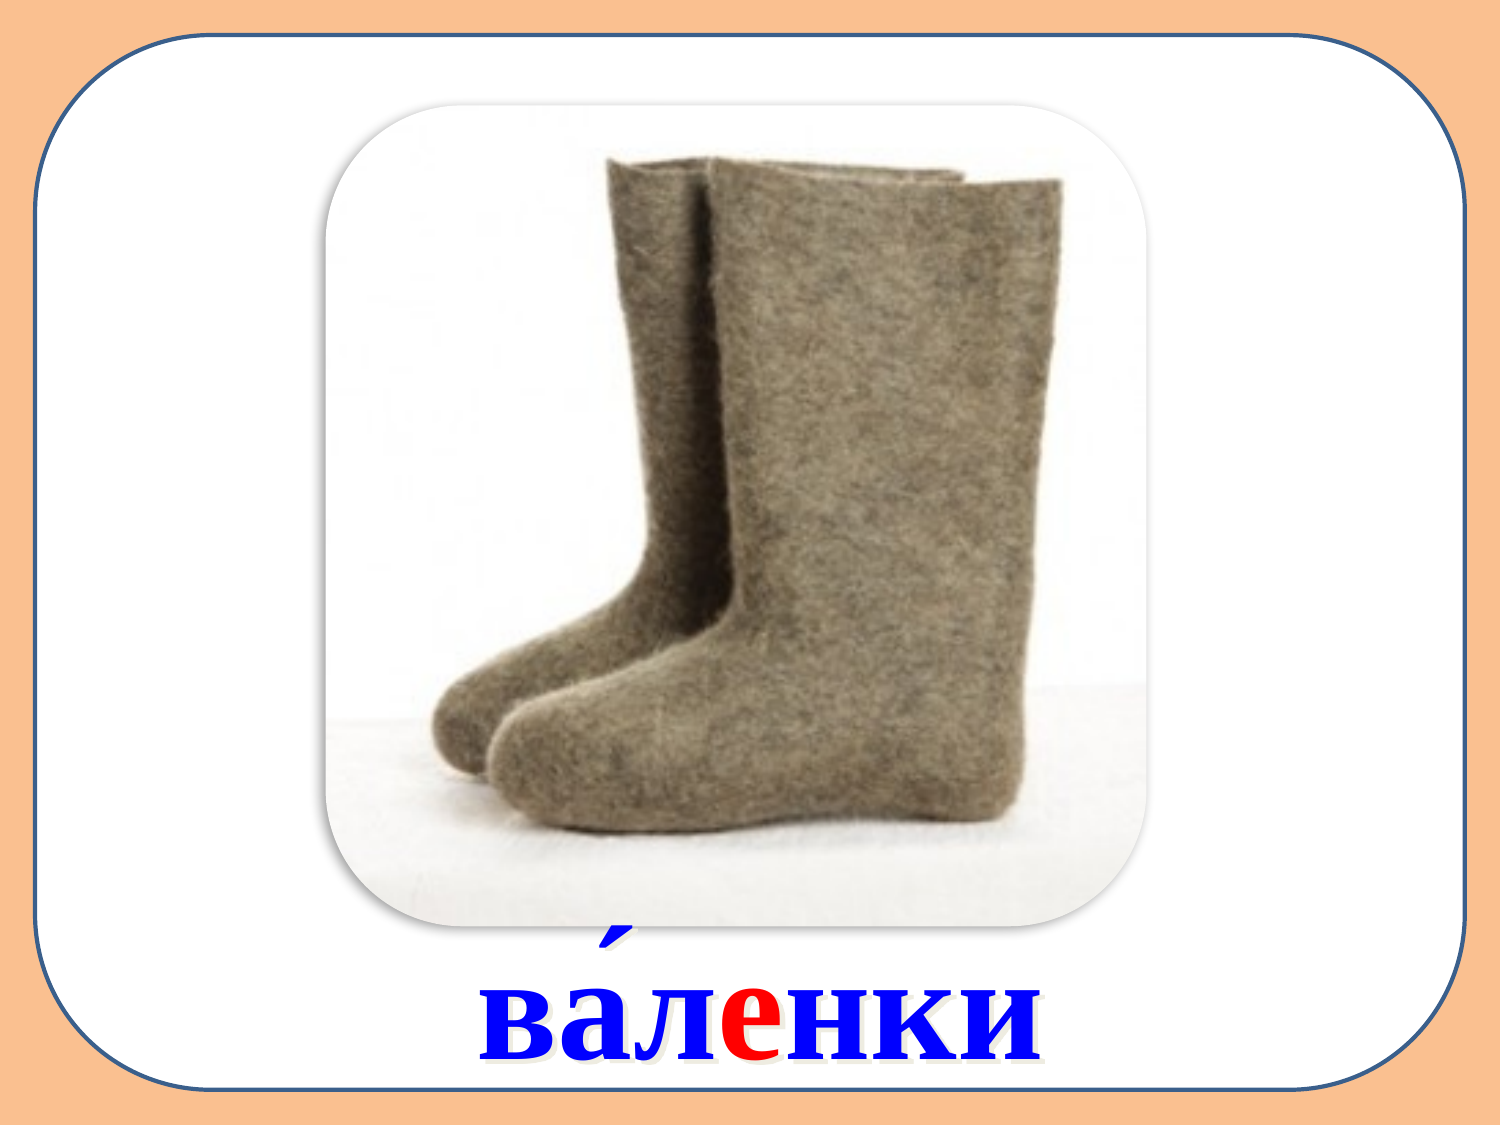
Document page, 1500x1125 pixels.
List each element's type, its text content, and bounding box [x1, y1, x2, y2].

text_box ва́ленки [85, 902, 1436, 1090]
text_box [32, 32, 1467, 1040]
picture [325, 105, 1147, 927]
